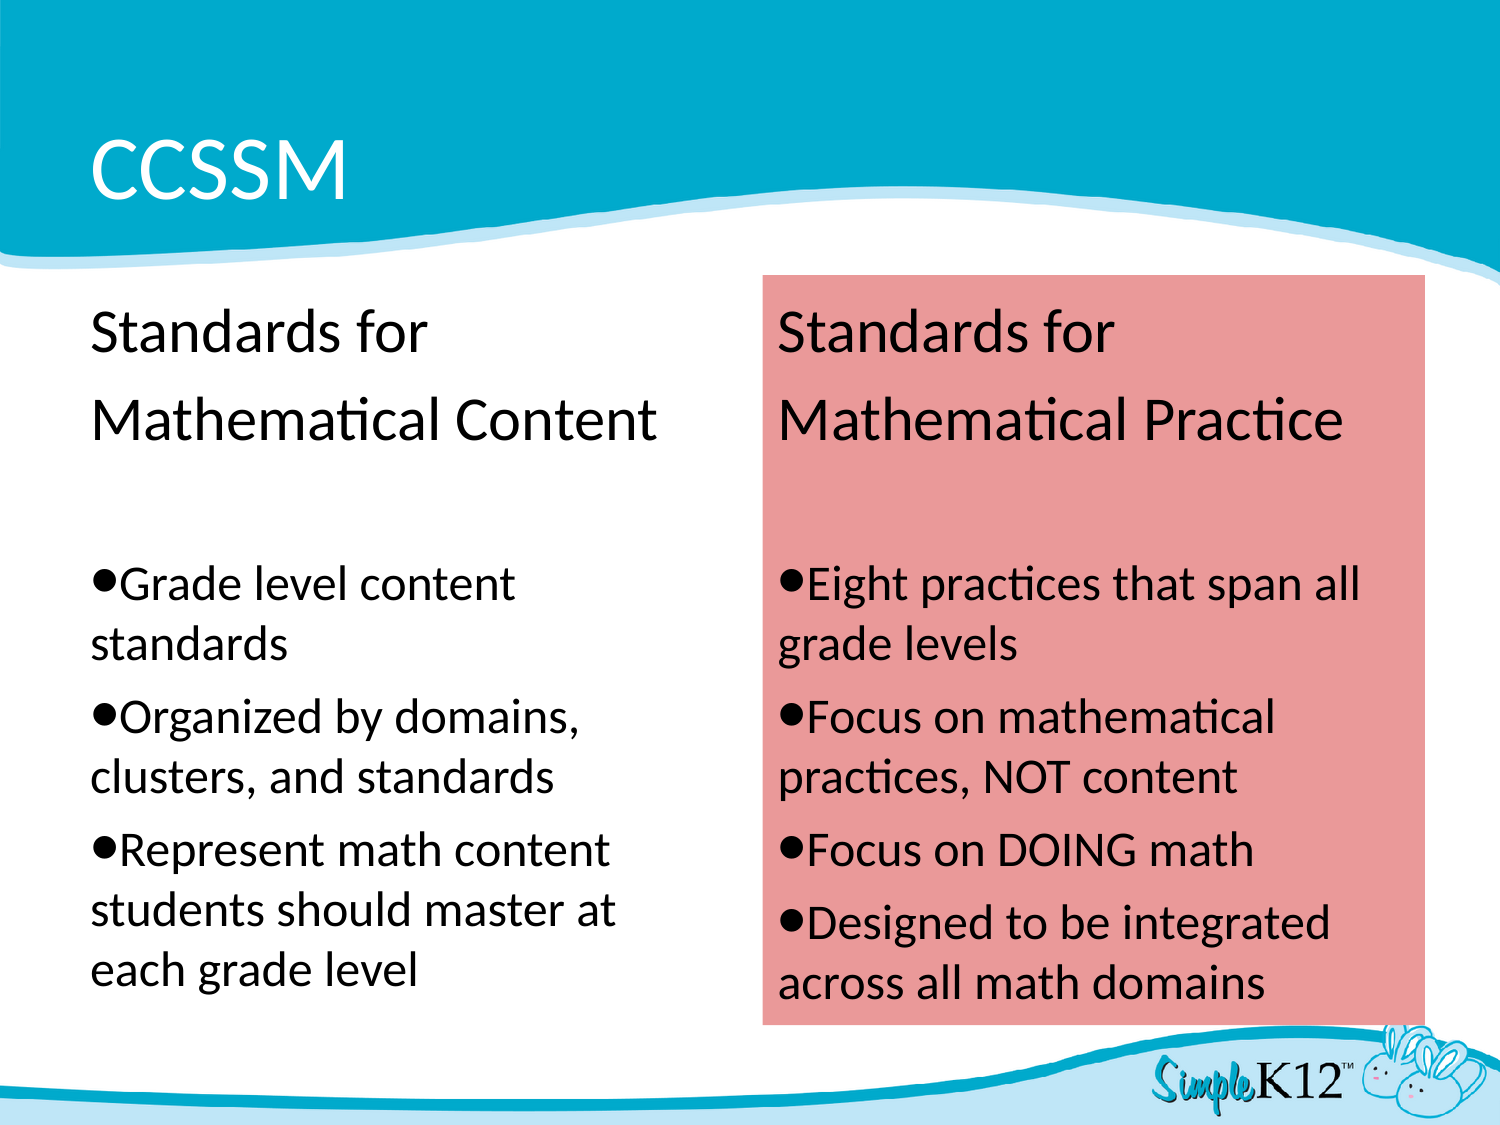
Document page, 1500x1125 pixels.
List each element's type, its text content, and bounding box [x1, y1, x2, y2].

picture [0, 0, 1500, 1125]
list Standards for Mathematical Content Grade level content standards Organized by domains, clusters, and standards Represent math content students should master at each grade level [75, 275, 738, 1012]
list Standards for Mathematical Practice Eight practices that span all grade levels Focus on mathematical practices, NOT content Focus on DOING math Designed to be integrated across all math domains [762, 275, 1425, 1026]
title CCSSM [75, 14, 1425, 233]
